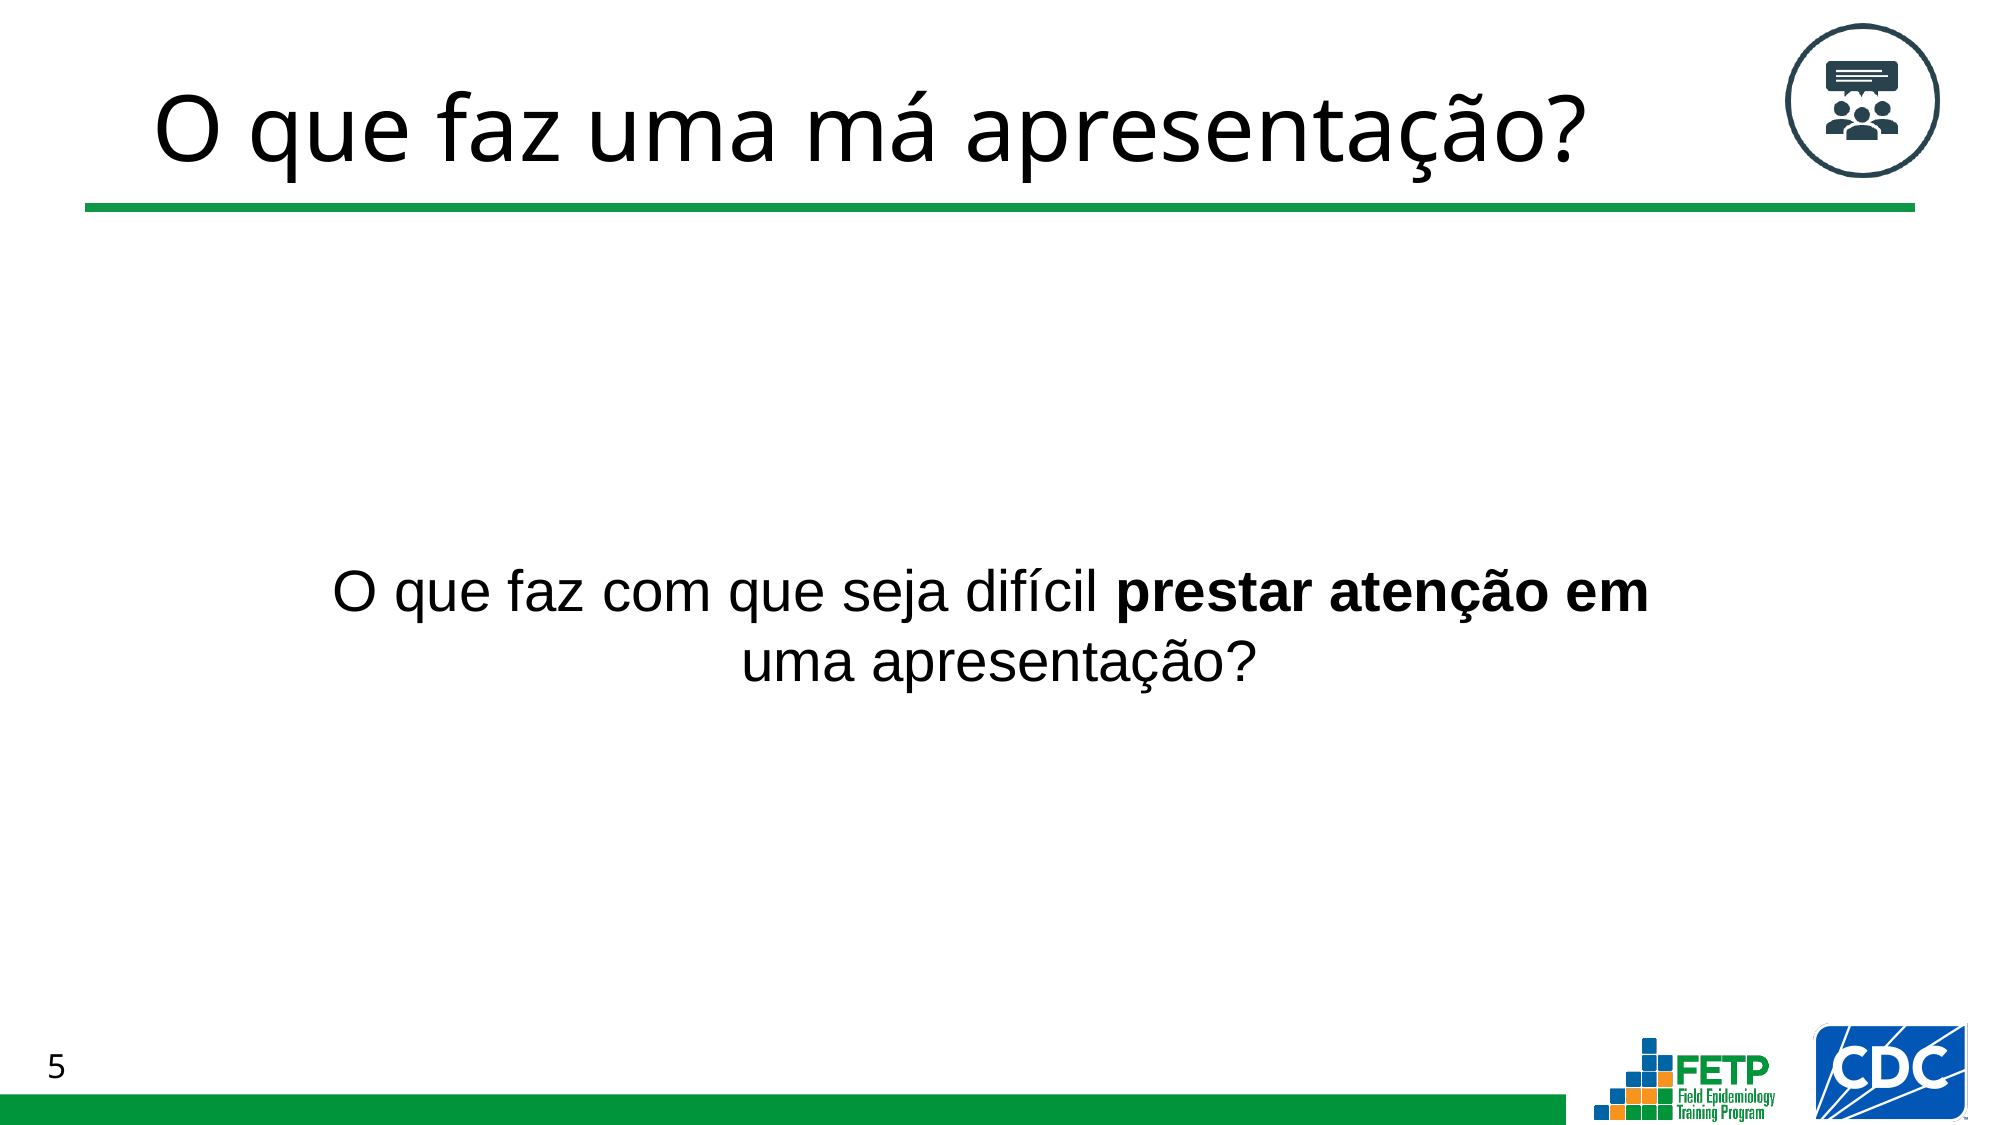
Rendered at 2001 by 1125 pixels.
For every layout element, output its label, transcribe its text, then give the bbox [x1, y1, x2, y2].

picture [1813, 1023, 1968, 1122]
picture [1594, 1038, 1775, 1122]
picture [1785, 23, 1940, 178]
title O que faz uma má apresentação? [137, 75, 1738, 207]
list O que faz com que seja difícil prestar atenção em uma apresentação? [137, 242, 1863, 1004]
